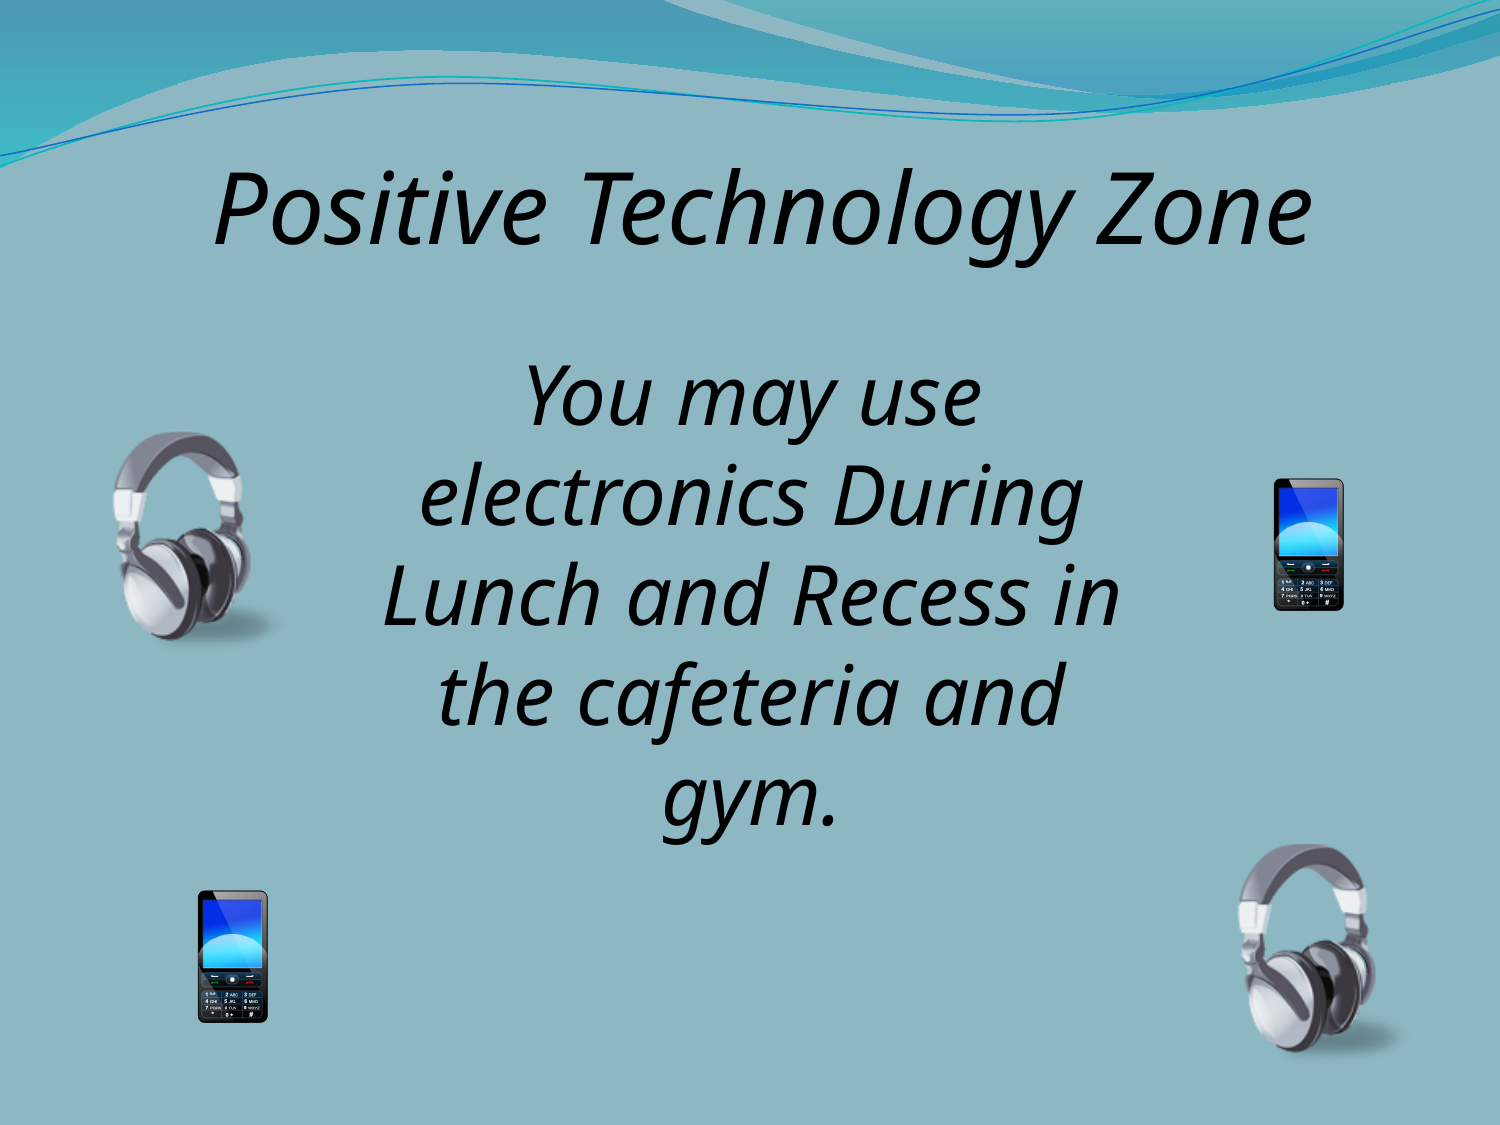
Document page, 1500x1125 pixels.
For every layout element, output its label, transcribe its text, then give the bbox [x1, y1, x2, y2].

text_box You may use electronics During Lunch and Recess in the cafeteria and gym. [334, 335, 1171, 850]
text_box Positive Technology Zone [197, 137, 1357, 273]
picture [165, 886, 306, 1026]
picture [1194, 837, 1431, 1075]
picture [1242, 474, 1383, 614]
picture [69, 424, 306, 663]
